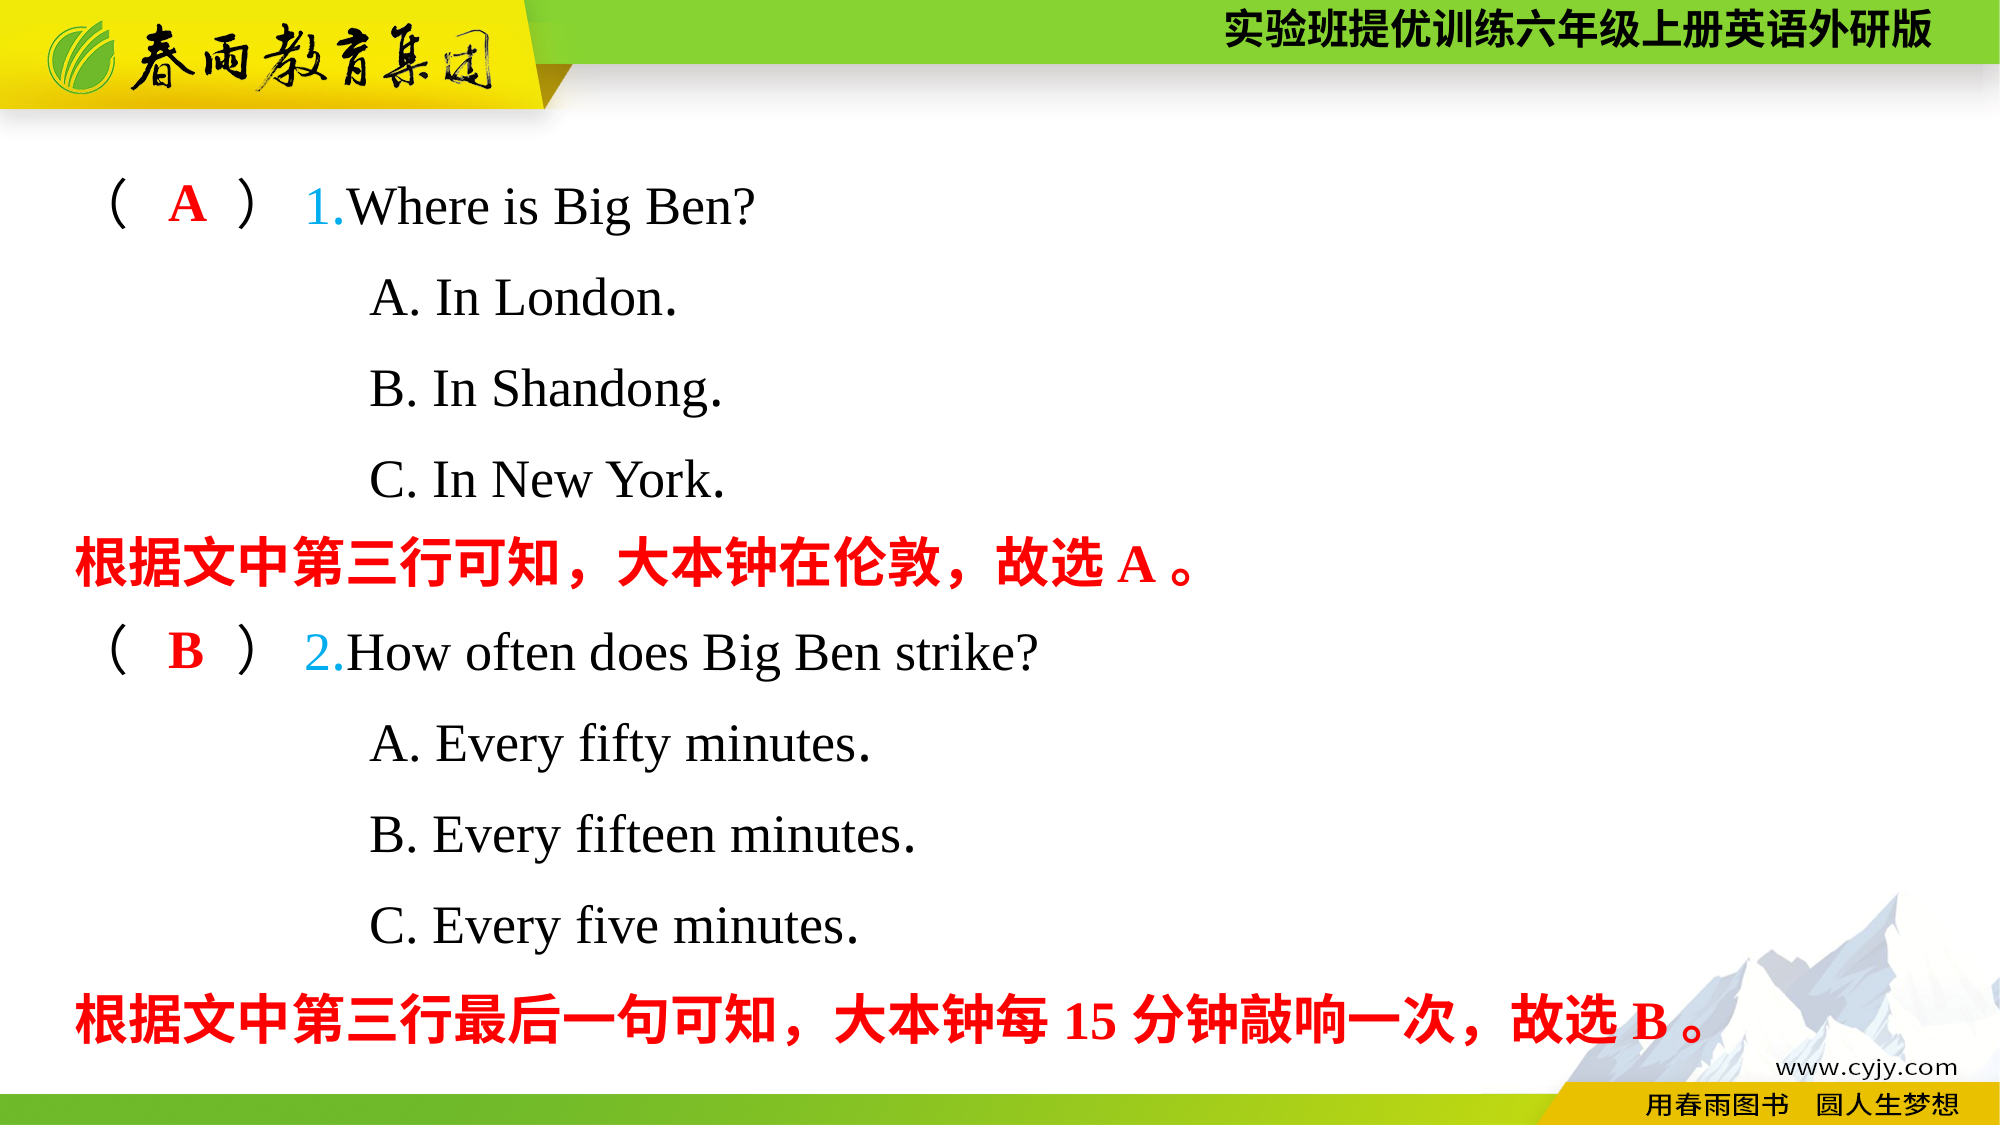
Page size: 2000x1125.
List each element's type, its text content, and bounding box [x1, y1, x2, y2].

list （ ）1.Where is Big Ben? A. In London. B. In Shandong. C. In New York. [59, 137, 1944, 494]
text_box 根据文中第三行最后一句可知，大本钟每15分钟敲响一次，故选B。 [59, 951, 1944, 1058]
text_box B [153, 580, 252, 687]
text_box （ ）2.How often does Big Ben strike? A. Every fifty minutes. B. Every fifteen minutes. C. Every five minutes. [59, 583, 1944, 951]
picture [0, 0, 2000, 1125]
text_box A [153, 133, 240, 240]
text_box 根据文中第三行可知，大本钟在伦敦，故选A。 [59, 494, 1944, 583]
